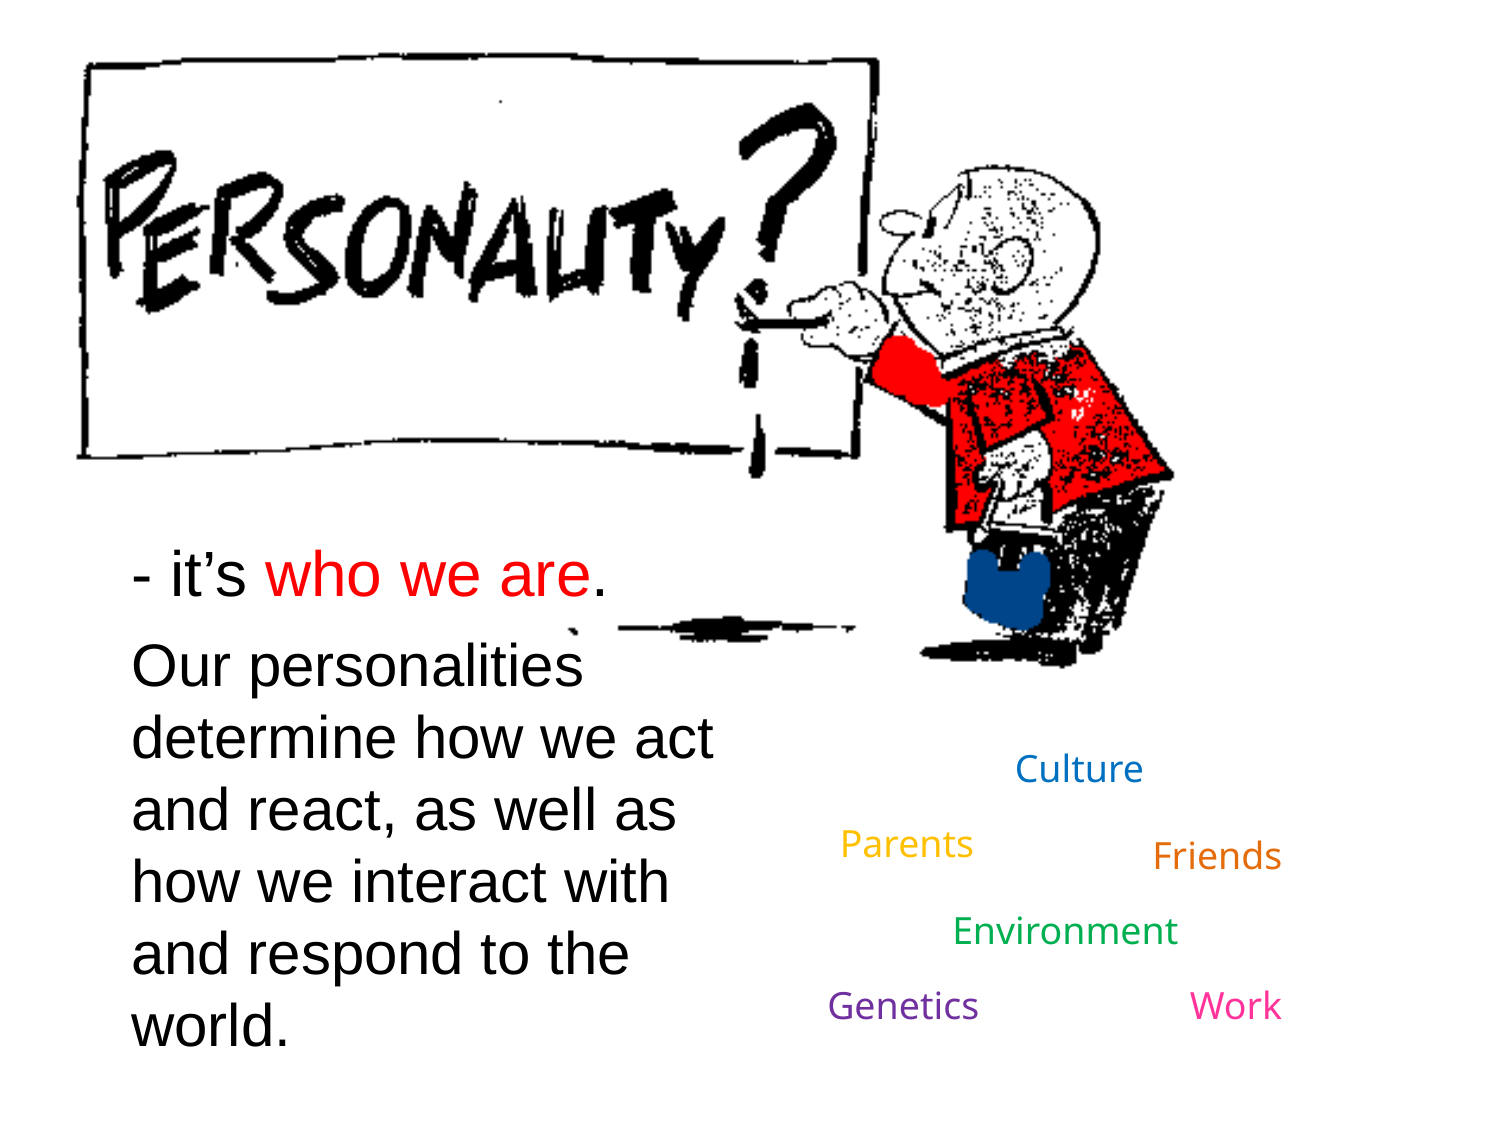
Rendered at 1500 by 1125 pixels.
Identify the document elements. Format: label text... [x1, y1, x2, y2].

list - it’s who we are. Our personalities determine how we act and react, as well as how we interact with and respond to the world. [62, 525, 788, 1068]
text_box Genetics [812, 974, 1138, 1035]
text_box Friends [1137, 824, 1463, 885]
picture [74, 37, 1204, 701]
text_box Parents [825, 812, 1150, 873]
text_box Culture [999, 737, 1325, 798]
text_box Work [1174, 974, 1413, 1035]
text_box Environment [937, 899, 1263, 960]
